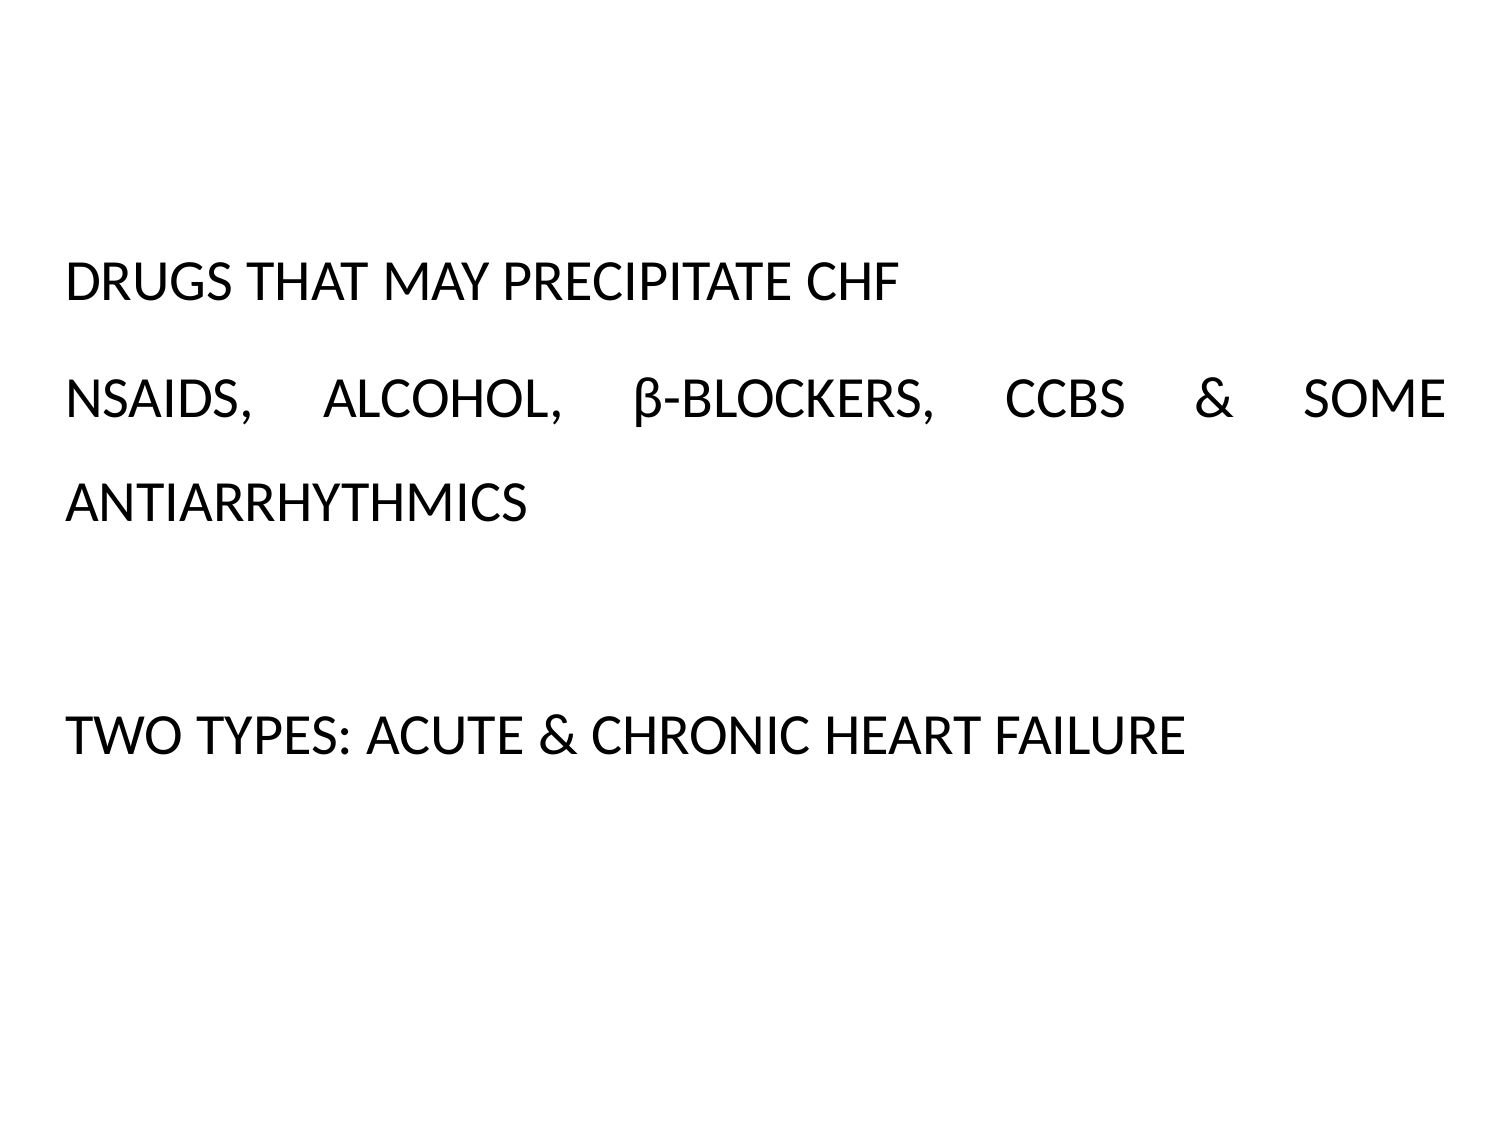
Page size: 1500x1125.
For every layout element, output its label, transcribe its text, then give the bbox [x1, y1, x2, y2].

list DRUGS THAT MAY PRECIPITATE CHF NSAIDS, ALCOHOL, β-BLOCKERS, CCBS & SOME ANTIARRHYTHMICS TWO TYPES: ACUTE & CHRONIC HEART FAILURE [50, 200, 1463, 800]
